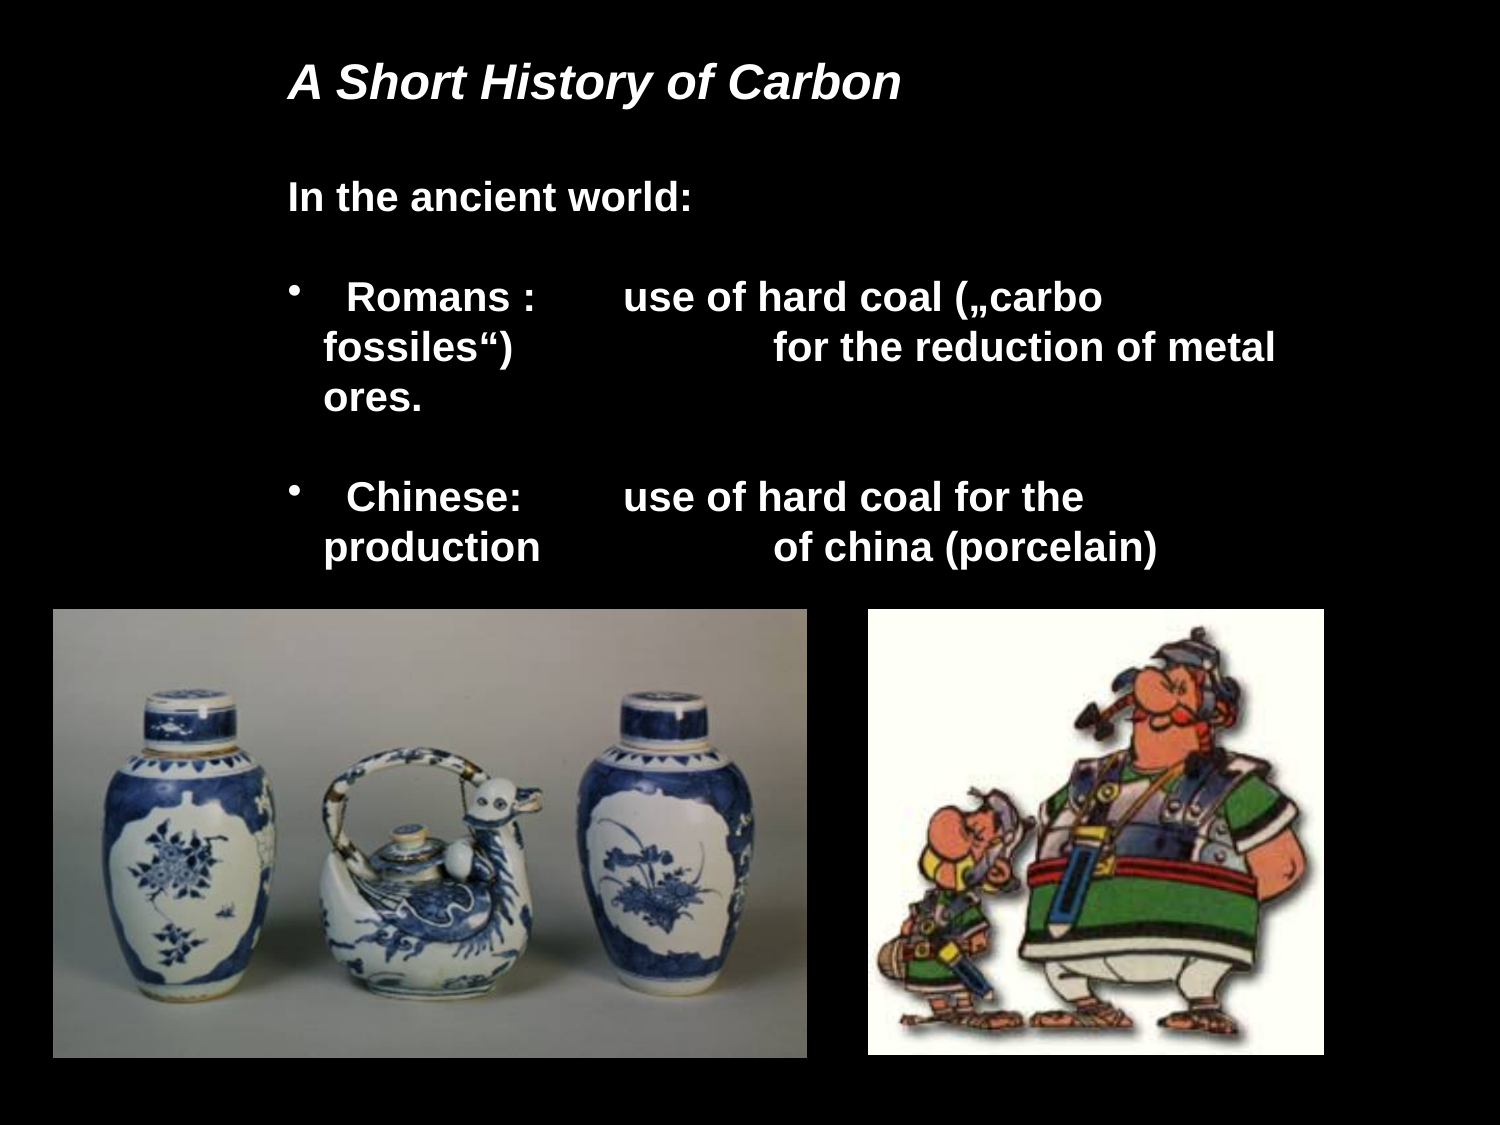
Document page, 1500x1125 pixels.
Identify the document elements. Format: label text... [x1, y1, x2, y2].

picture [52, 609, 807, 1059]
text_box A Short History of Carbon In the ancient world: Romans : use of hard coal („carbo fossiles“) for the reduction of metal ores. Chinese: use of hard coal for the production of china (porcelain) [272, 287, 1297, 571]
text_box A Short History of Carbon In the ancient world: Romans : use of hard coal („carbo fossiles“) for the reduction of metal ores. Chinese: use of hard coal for the production of china (porcelain) [272, 42, 1297, 286]
picture [867, 609, 1324, 1055]
